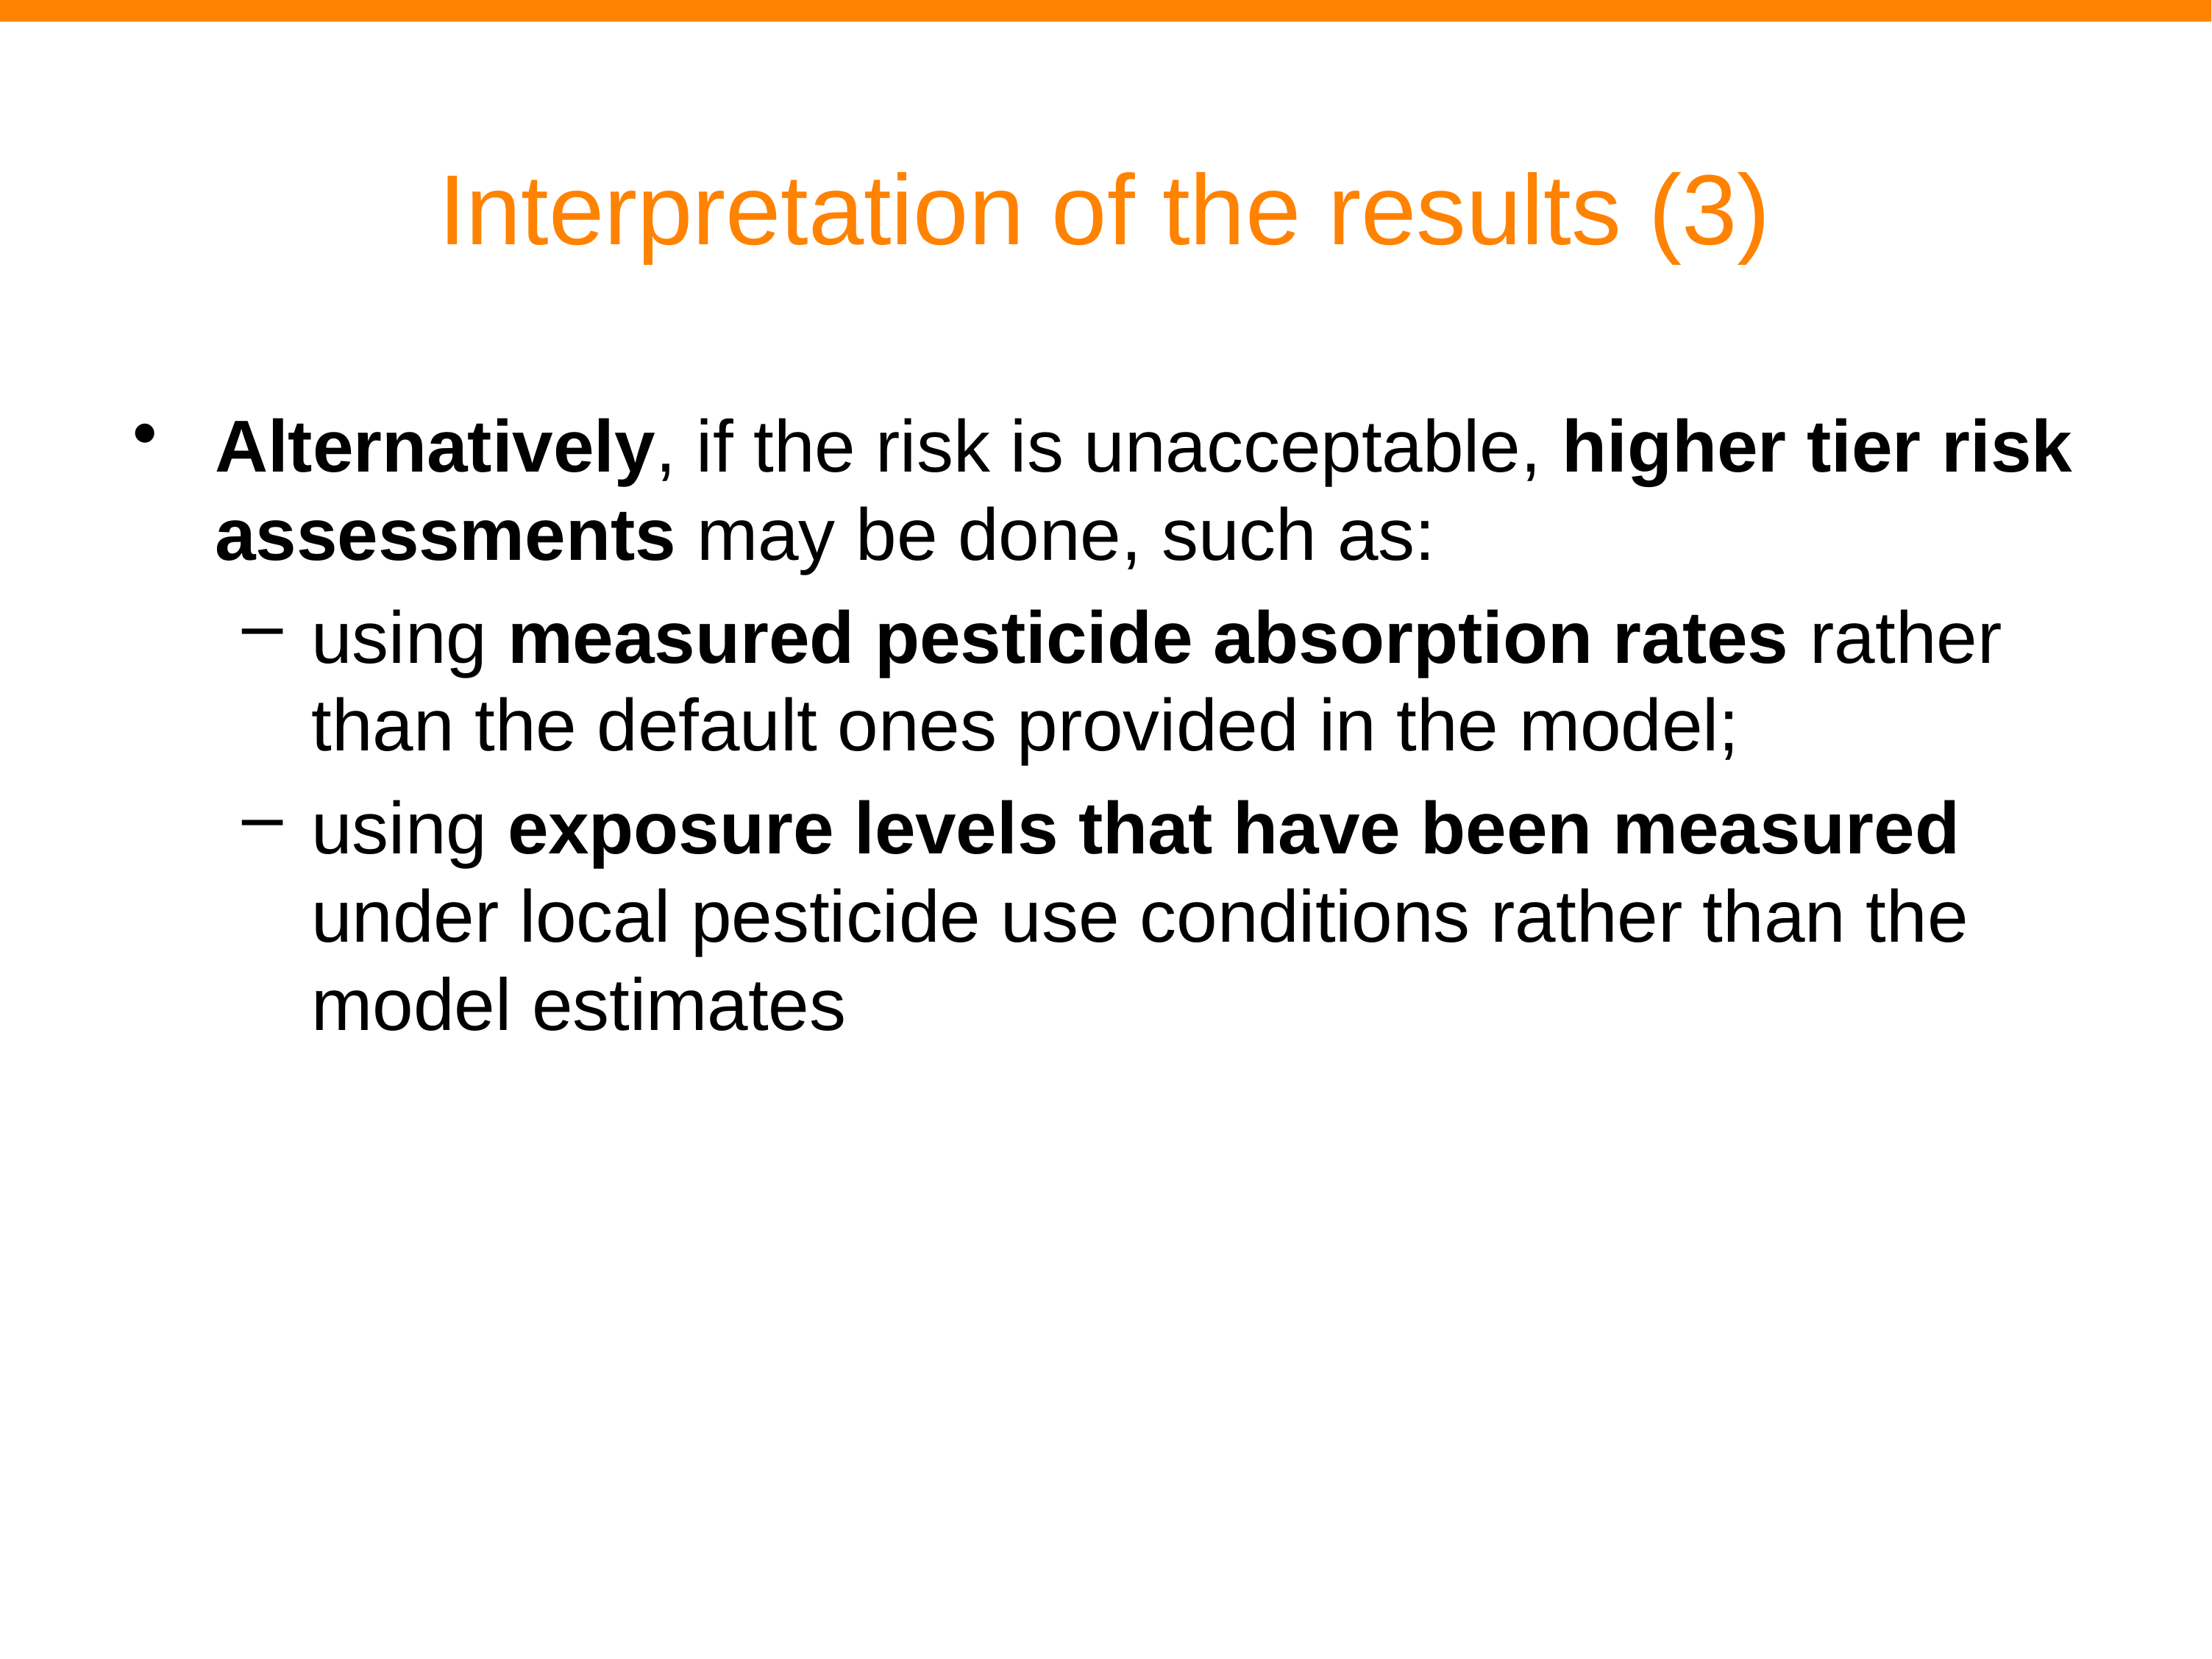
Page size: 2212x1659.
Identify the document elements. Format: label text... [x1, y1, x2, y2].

list Alternatively, if the risk is unacceptable, higher tier risk assessments may be done, such as: using measured pesticide absorption rates rather than the default ones provided in the model; using exposure levels that have been measured under local pesticide use conditions rather than the model estimates [110, 387, 2101, 1482]
title Interpretation of the results (3) [110, 66, 2101, 344]
